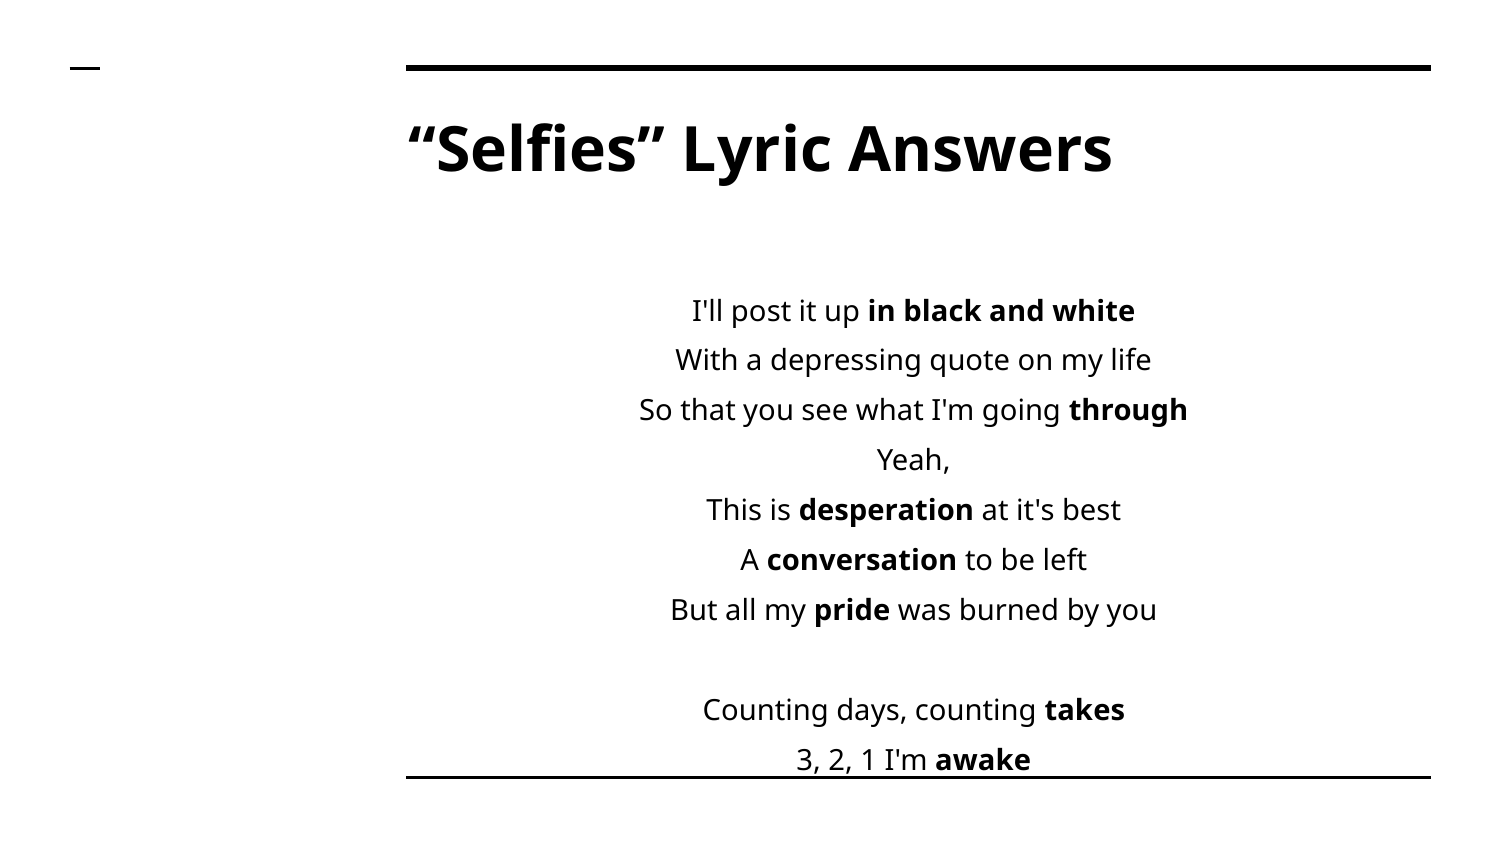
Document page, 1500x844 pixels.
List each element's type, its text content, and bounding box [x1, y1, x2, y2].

title “Selfies” Lyric Answers [393, 94, 1431, 199]
list I'll post it up in black and white With a depressing quote on my life So that you see what I'm going through Yeah, This is desperation at it's best A conversation to be left But all my pride was burned by you Counting days, counting takes 3, 2, 1 I'm awake [395, 261, 1433, 755]
